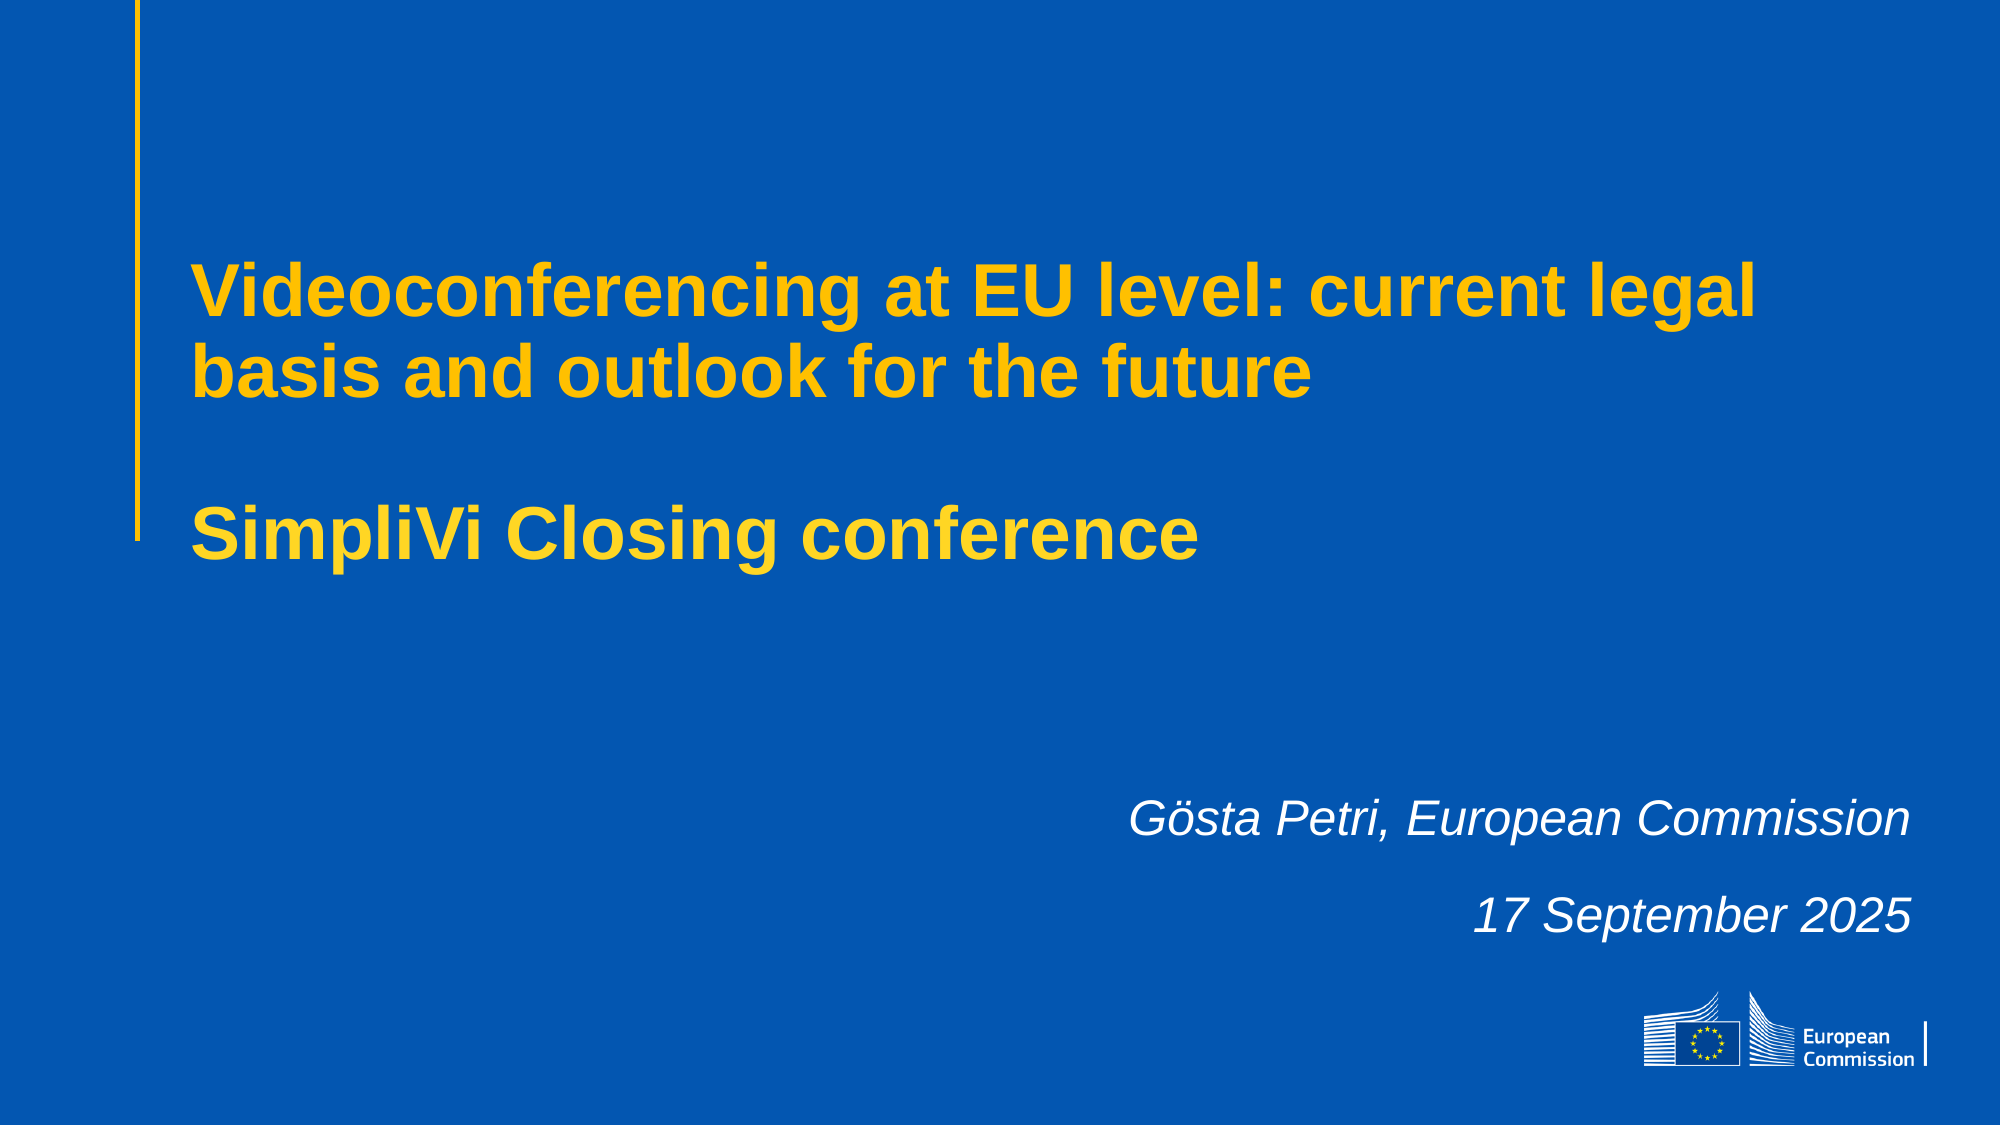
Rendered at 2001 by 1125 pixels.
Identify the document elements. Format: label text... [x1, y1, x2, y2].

subtitle Gösta Petri, European Commission 17 September 2025 [175, 620, 1927, 1097]
title Videoconferencing at EU level: current legal basis and outlook for the future SimpliVi Closing conference [175, 184, 1972, 576]
